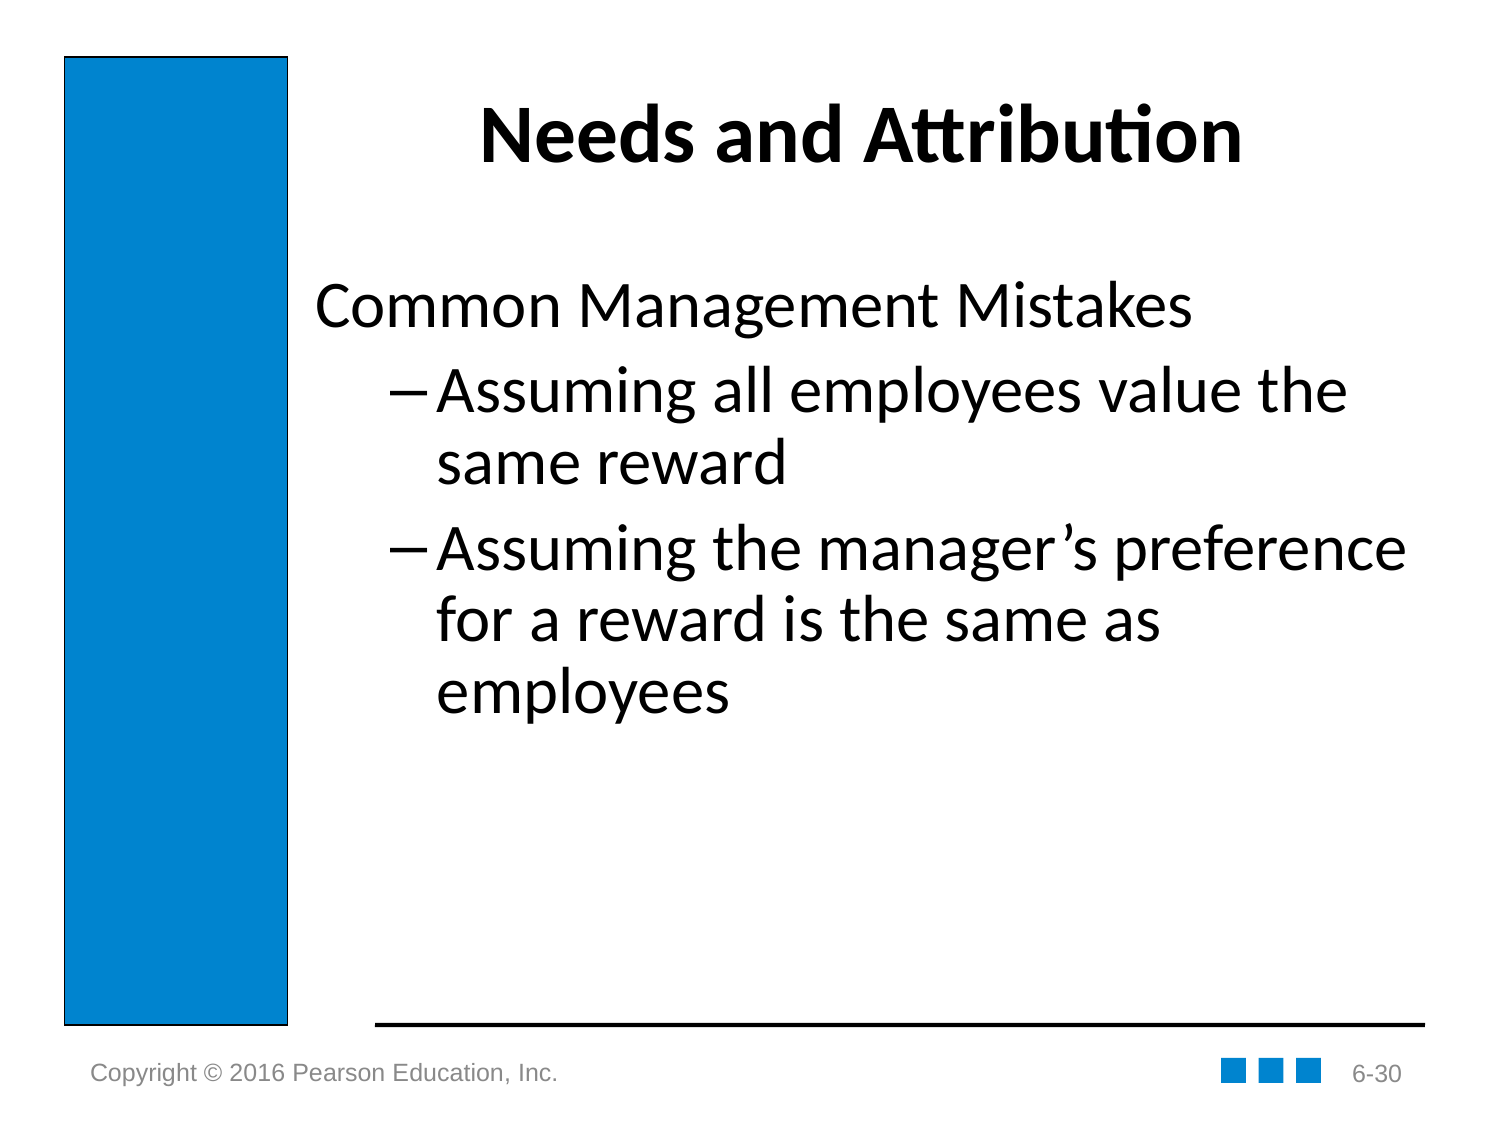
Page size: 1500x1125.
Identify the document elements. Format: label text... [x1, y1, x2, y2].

text_box [64, 56, 288, 1025]
text_box Copyright © 2016 Pearson Education, Inc. [75, 1055, 625, 1088]
list Common Management Mistakes Assuming all employees value the same reward Assuming the manager’s preference for a reward is the same as employees [300, 262, 1425, 950]
title Needs and Attribution [300, 50, 1425, 208]
text_box [1221, 1057, 1246, 1083]
text_box [1296, 1057, 1321, 1083]
text_box 6-30 [1333, 1050, 1421, 1095]
text_box [1258, 1057, 1284, 1083]
